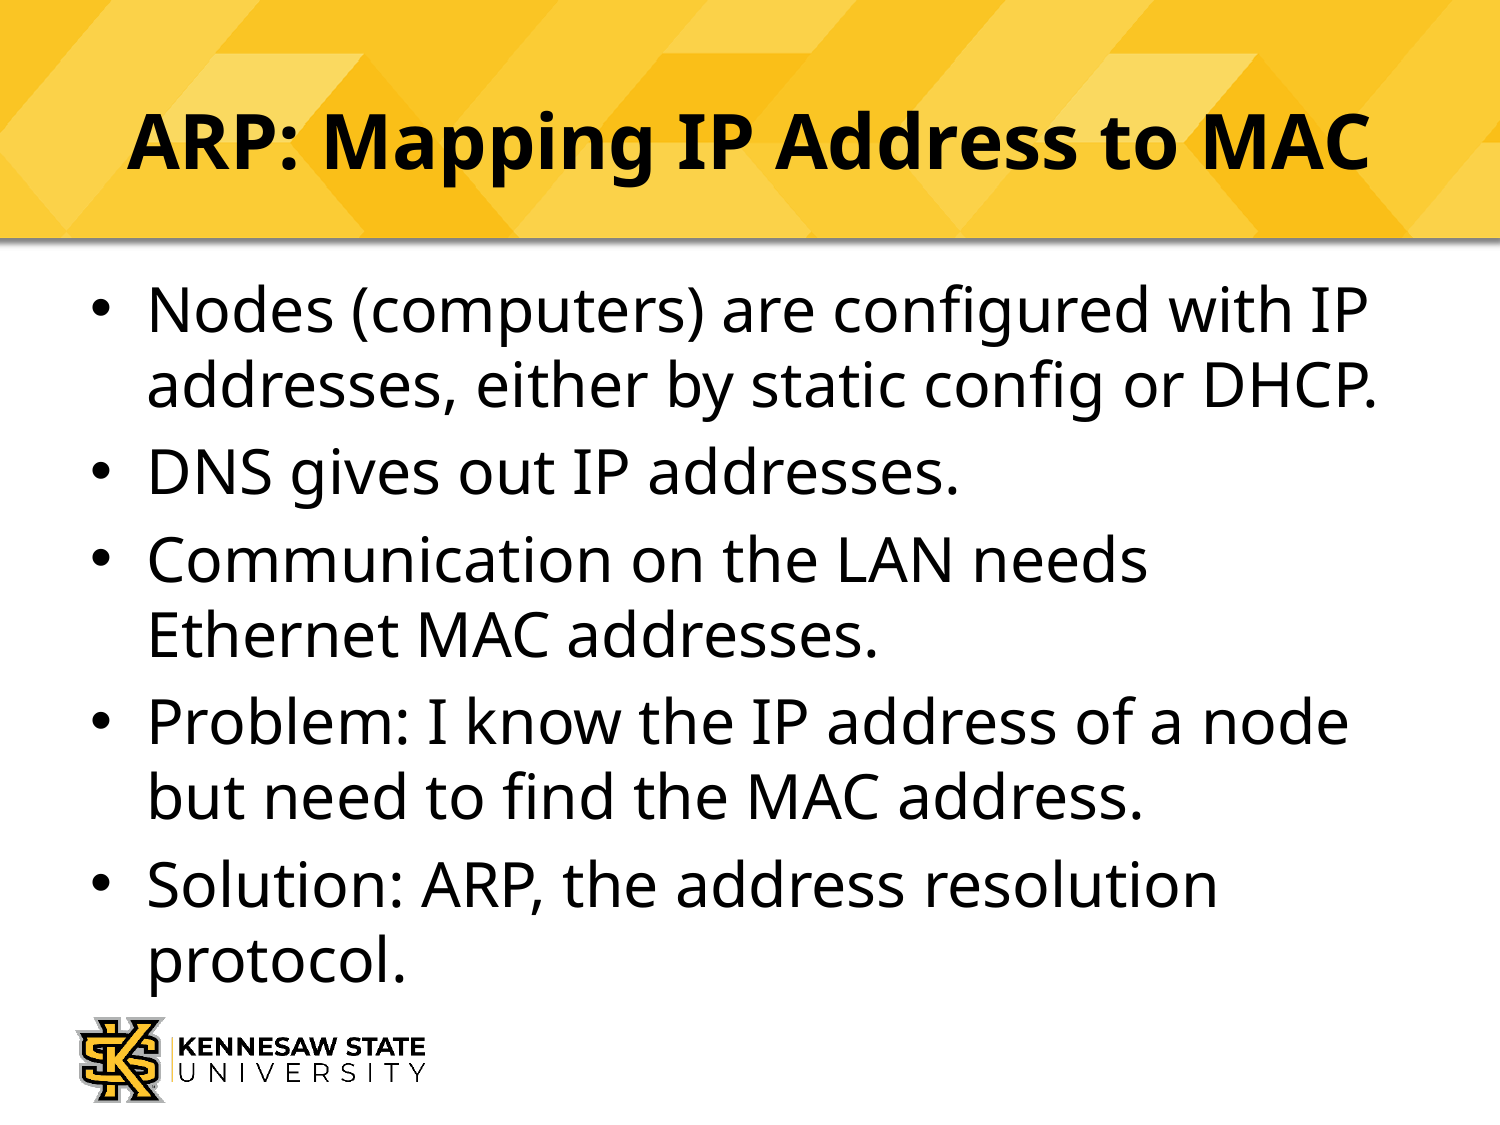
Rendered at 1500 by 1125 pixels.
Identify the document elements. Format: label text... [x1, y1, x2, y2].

list Nodes (computers) are configured with IP addresses, either by static config or DHCP. DNS gives out IP addresses. Communication on the LAN needs Ethernet MAC addresses. Problem: I know the IP address of a node but need to find the MAC address. Solution: ARP, the address resolution protocol. [75, 262, 1425, 1005]
picture [75, 1017, 425, 1103]
picture [0, 0, 1500, 251]
title ARP: Mapping IP Address to MAC [75, 45, 1425, 233]
